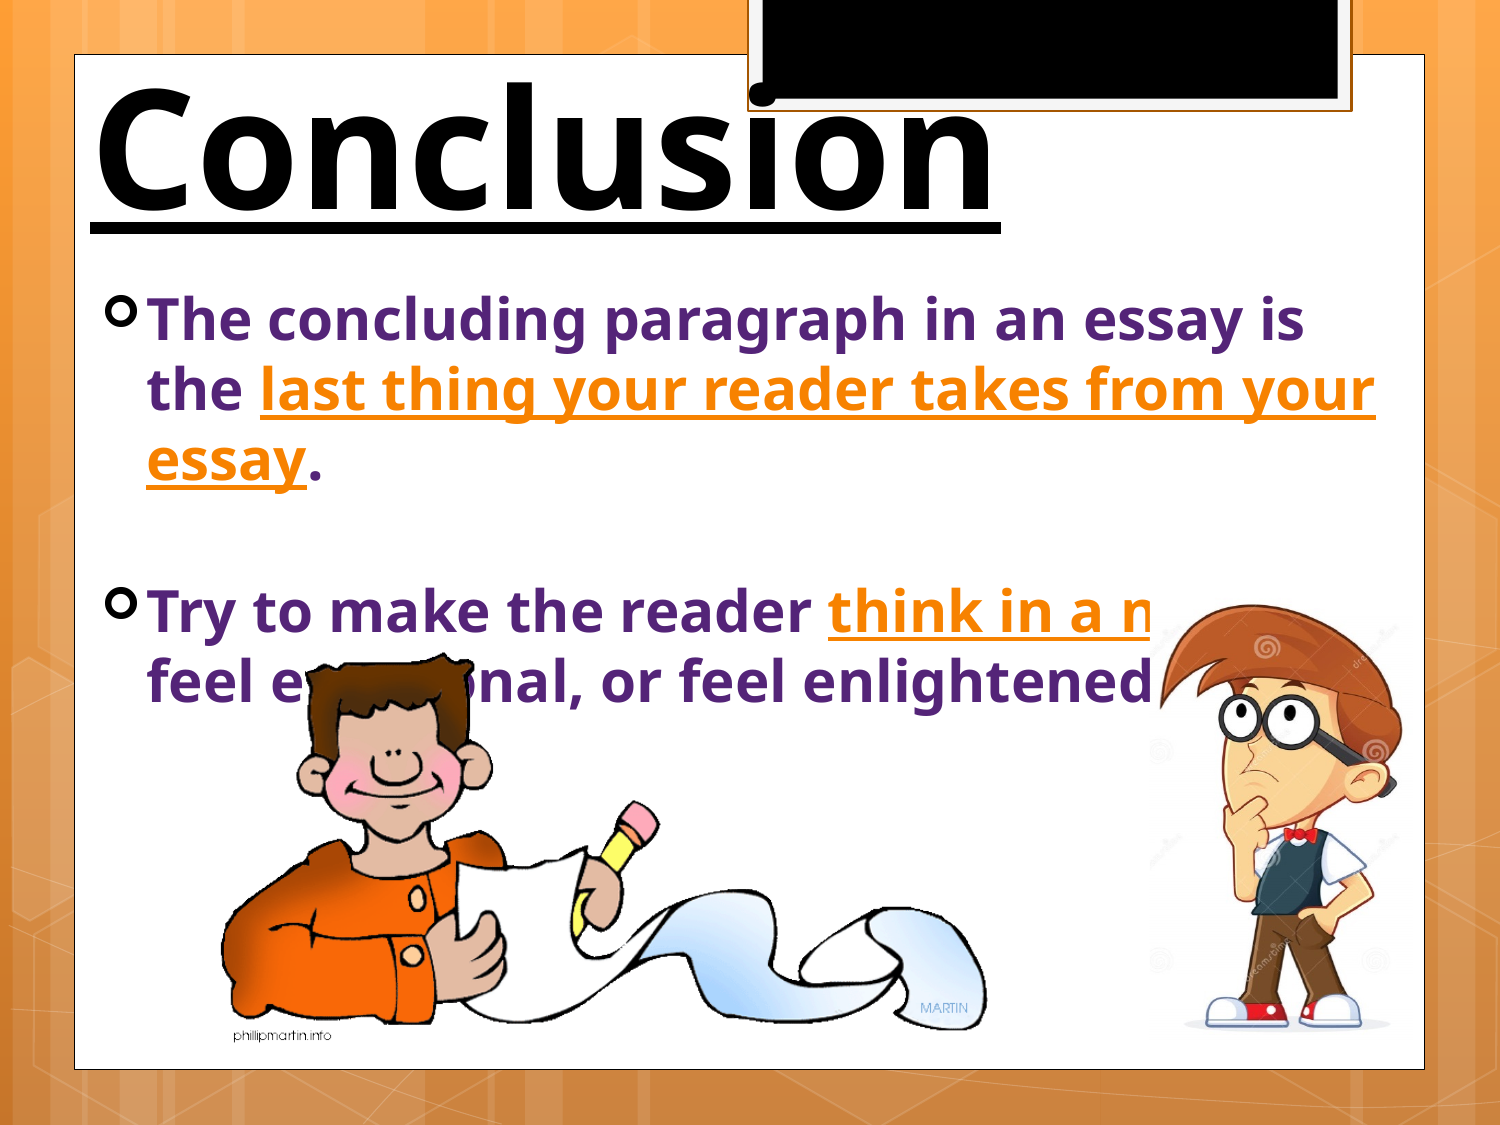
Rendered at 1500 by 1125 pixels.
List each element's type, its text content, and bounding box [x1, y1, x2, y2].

picture [212, 637, 988, 1049]
title Conclusion [75, 62, 1425, 250]
picture [1149, 587, 1413, 1040]
list The concluding paragraph in an essay is the last thing your reader takes from your essay. Try to make the reader think in a new way, feel emotional, or feel enlightened. [75, 275, 1425, 700]
